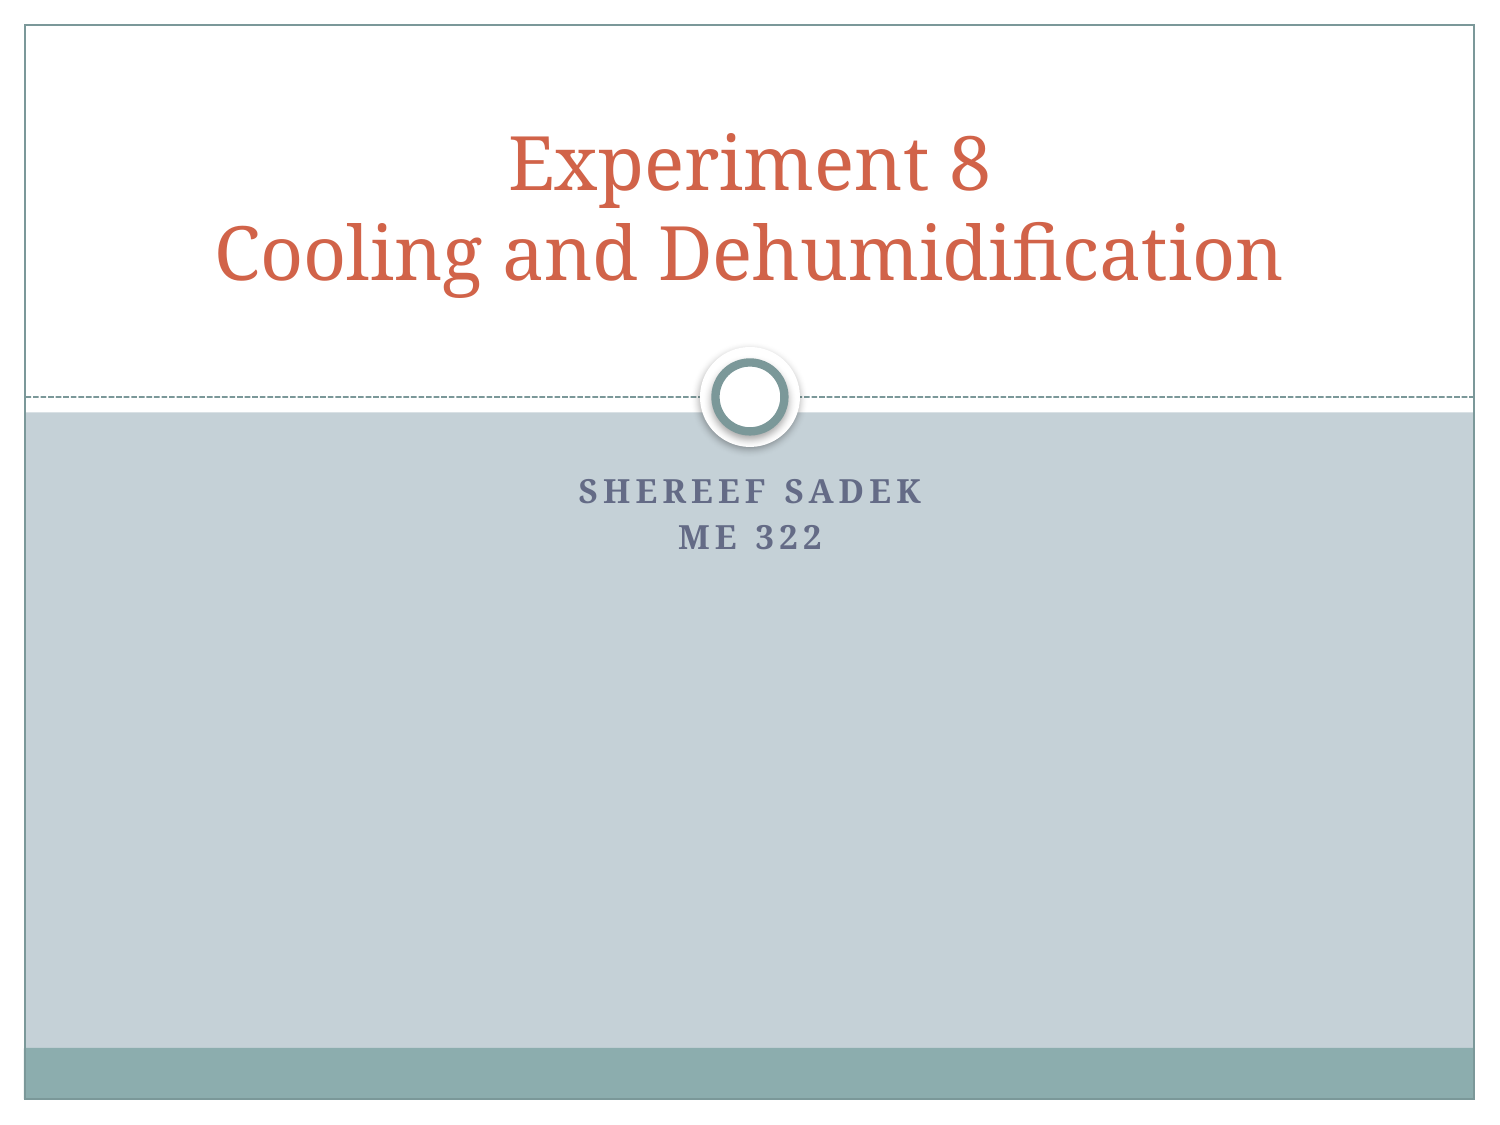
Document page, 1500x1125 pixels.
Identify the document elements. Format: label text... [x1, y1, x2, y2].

title Experiment 8 Cooling and Dehumidification [41, 66, 1459, 303]
subtitle Shereef Sadek ME 322 [225, 462, 1275, 750]
